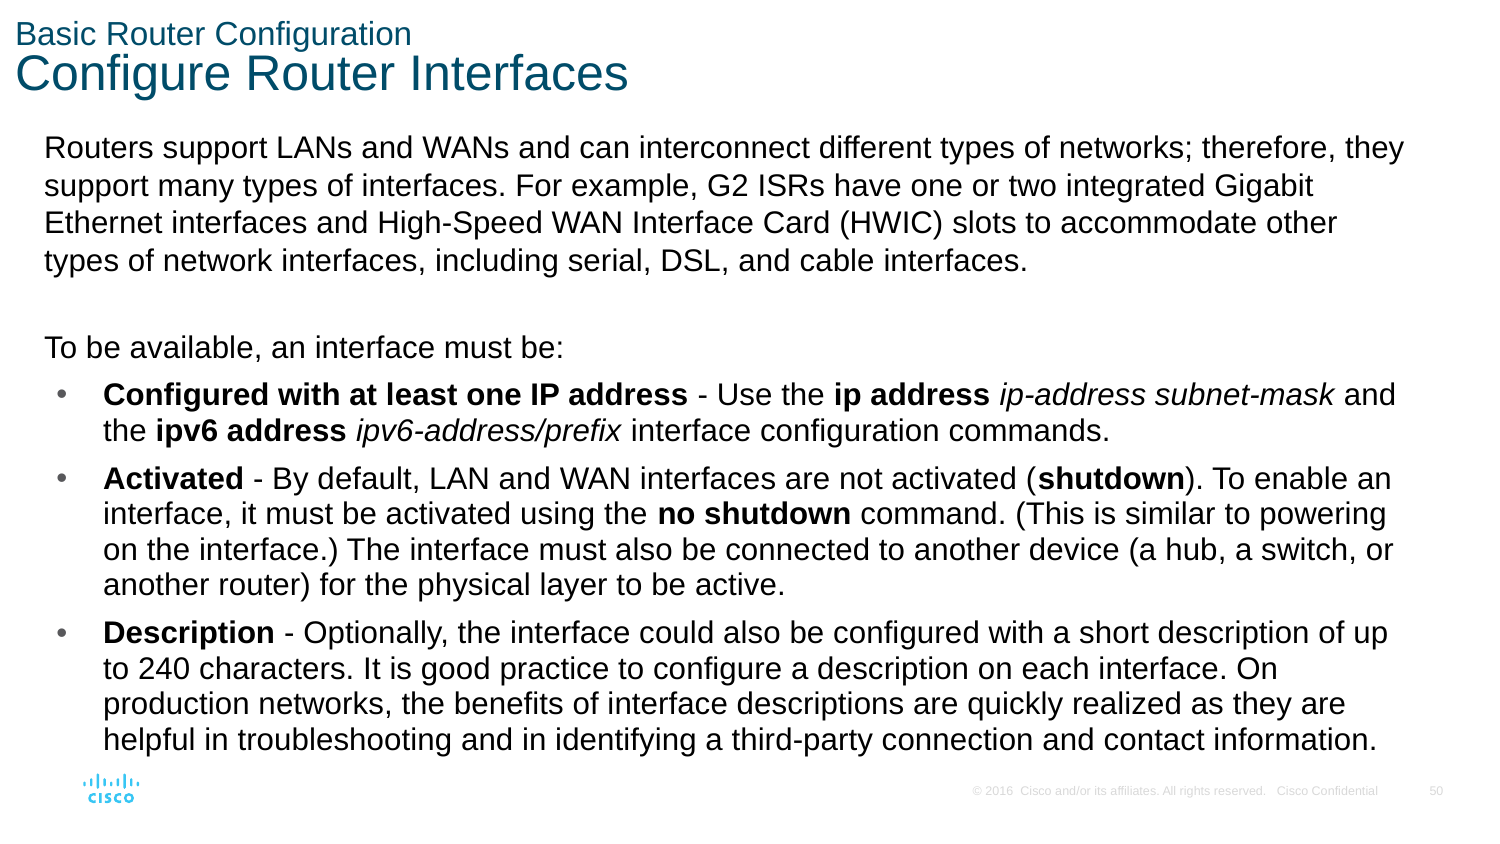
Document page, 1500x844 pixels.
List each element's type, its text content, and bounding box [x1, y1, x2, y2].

list Routers support LANs and WANs and can interconnect different types of networks; therefore, they support many types of interfaces. For example, G2 ISRs have one or two integrated Gigabit Ethernet interfaces and High-Speed WAN Interface Card (HWIC) slots to accommodate other types of network interfaces, including serial, DSL, and cable interfaces. To be available, an interface must be: Configured with at least one IP address - Use the ip address ip-address subnet-mask and the ipv6 address ipv6-address/prefix interface configuration commands. Activated - By default, LAN and WAN interfaces are not activated (shutdown). To enable an interface, it must be activated using the no shutdown command. (This is similar to powering on the interface.) The interface must also be connected to another device (a hub, a switch, or another router) for the physical layer to be active. Description - Optionally, the interface could also be configured with a short description of up to 240 characters. It is good practice to configure a description on each interface. On production networks, the benefits of interface descriptions are quickly realized as they are helpful in troubleshooting and in identifying a third-party connection and contact information. [29, 120, 1437, 726]
title Basic Router Configuration Configure Router Interfaces [0, 0, 1369, 121]
